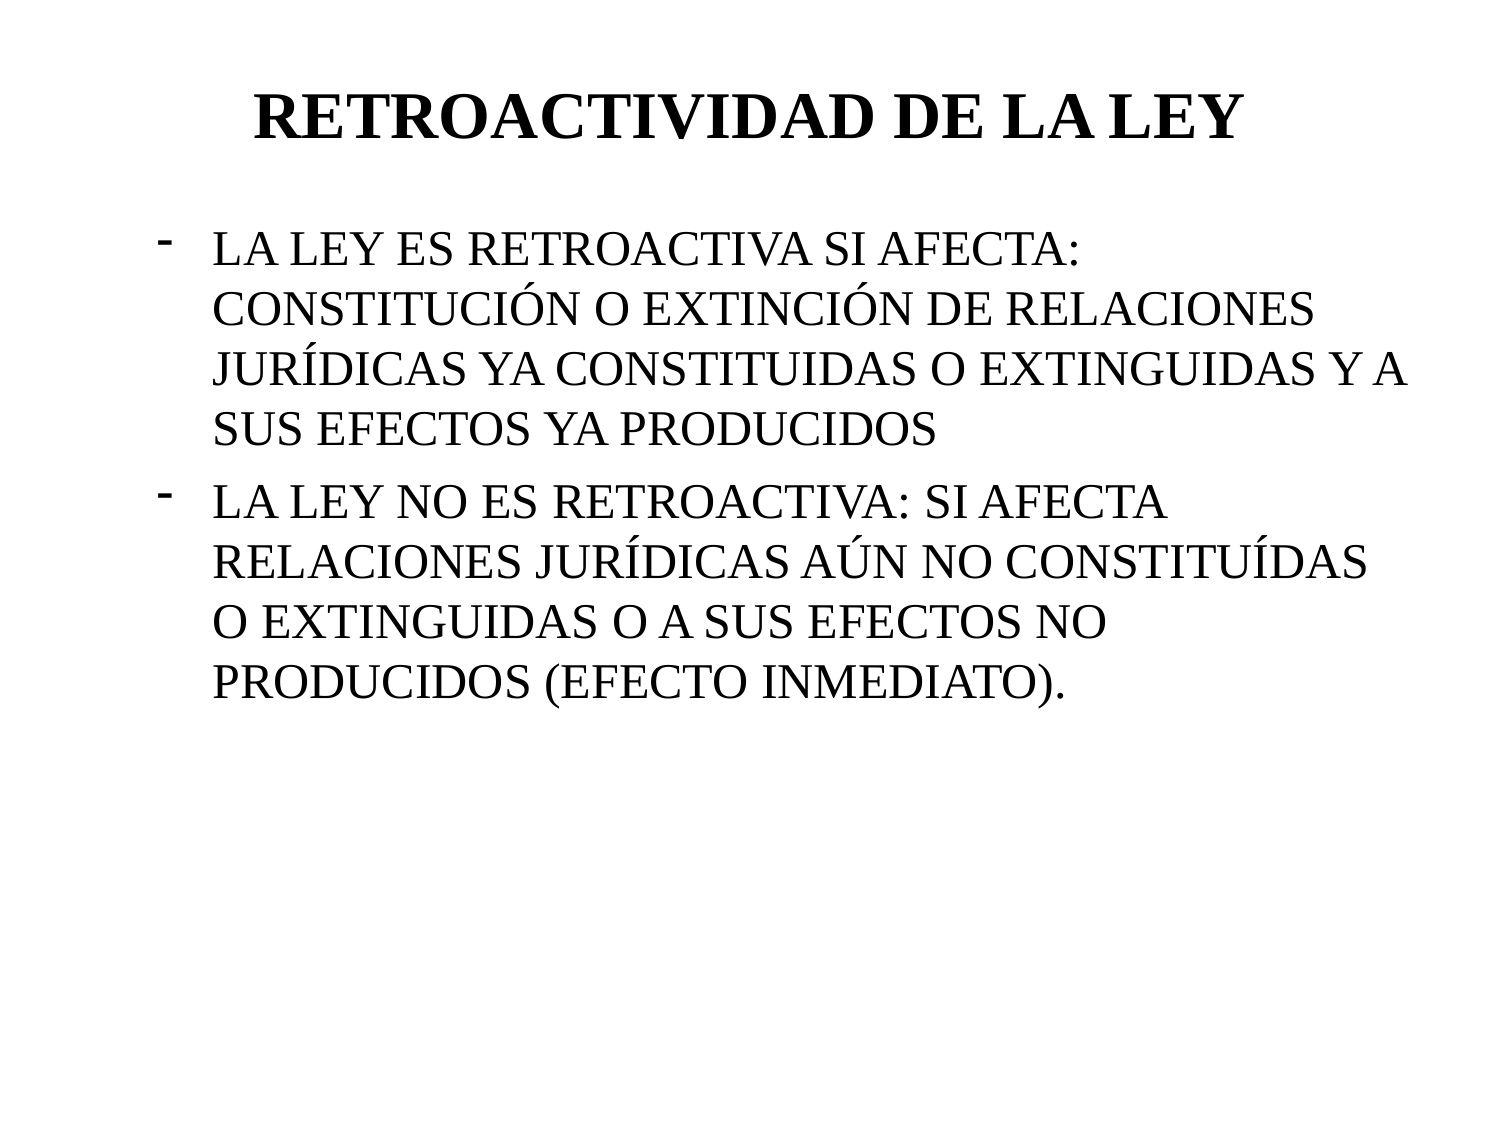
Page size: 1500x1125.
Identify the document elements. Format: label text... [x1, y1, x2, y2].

title RETROACTIVIDAD DE LA LEY [75, 62, 1425, 161]
list LA LEY ES RETROACTIVA SI AFECTA: CONSTITUCIÓN O EXTINCIÓN DE RELACIONES JURÍDICAS YA CONSTITUIDAS O EXTINGUIDAS Y A SUS EFECTOS YA PRODUCIDOS LA LEY NO ES RETROACTIVA: SI AFECTA RELACIONES JURÍDICAS AÚN NO CONSTITUÍDAS O EXTINGUIDAS O A SUS EFECTOS NO PRODUCIDOS (EFECTO INMEDIATO). [75, 208, 1425, 1000]
